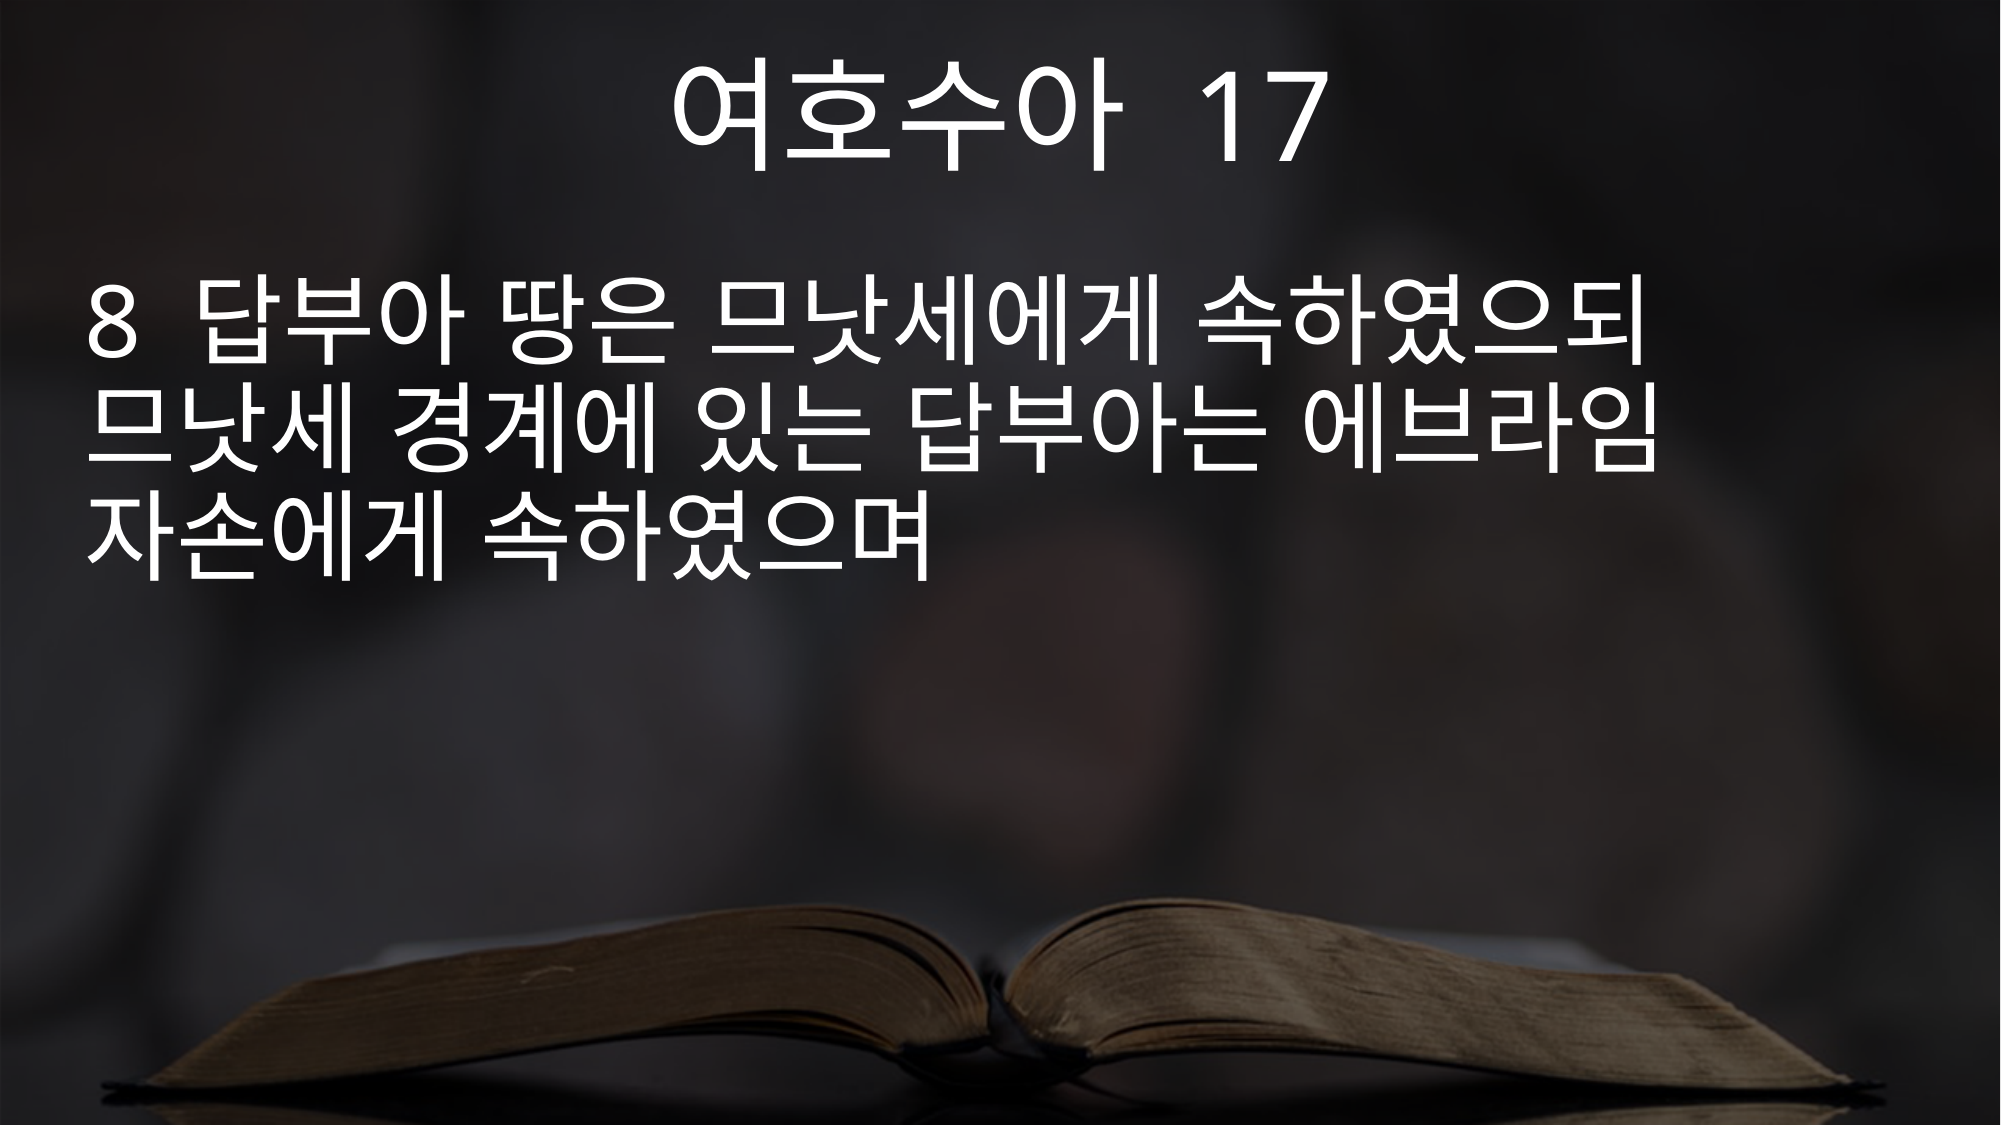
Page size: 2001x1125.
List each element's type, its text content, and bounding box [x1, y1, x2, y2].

picture [0, 0, 2001, 1125]
list 8 답부아 땅은 므낫세에게 속하였으되 므낫세 경계에 있는 답부아는 에브라임 자손에게 속하였으며 [69, 263, 1953, 423]
footer 여호수아 17 [0, 32, 2000, 192]
